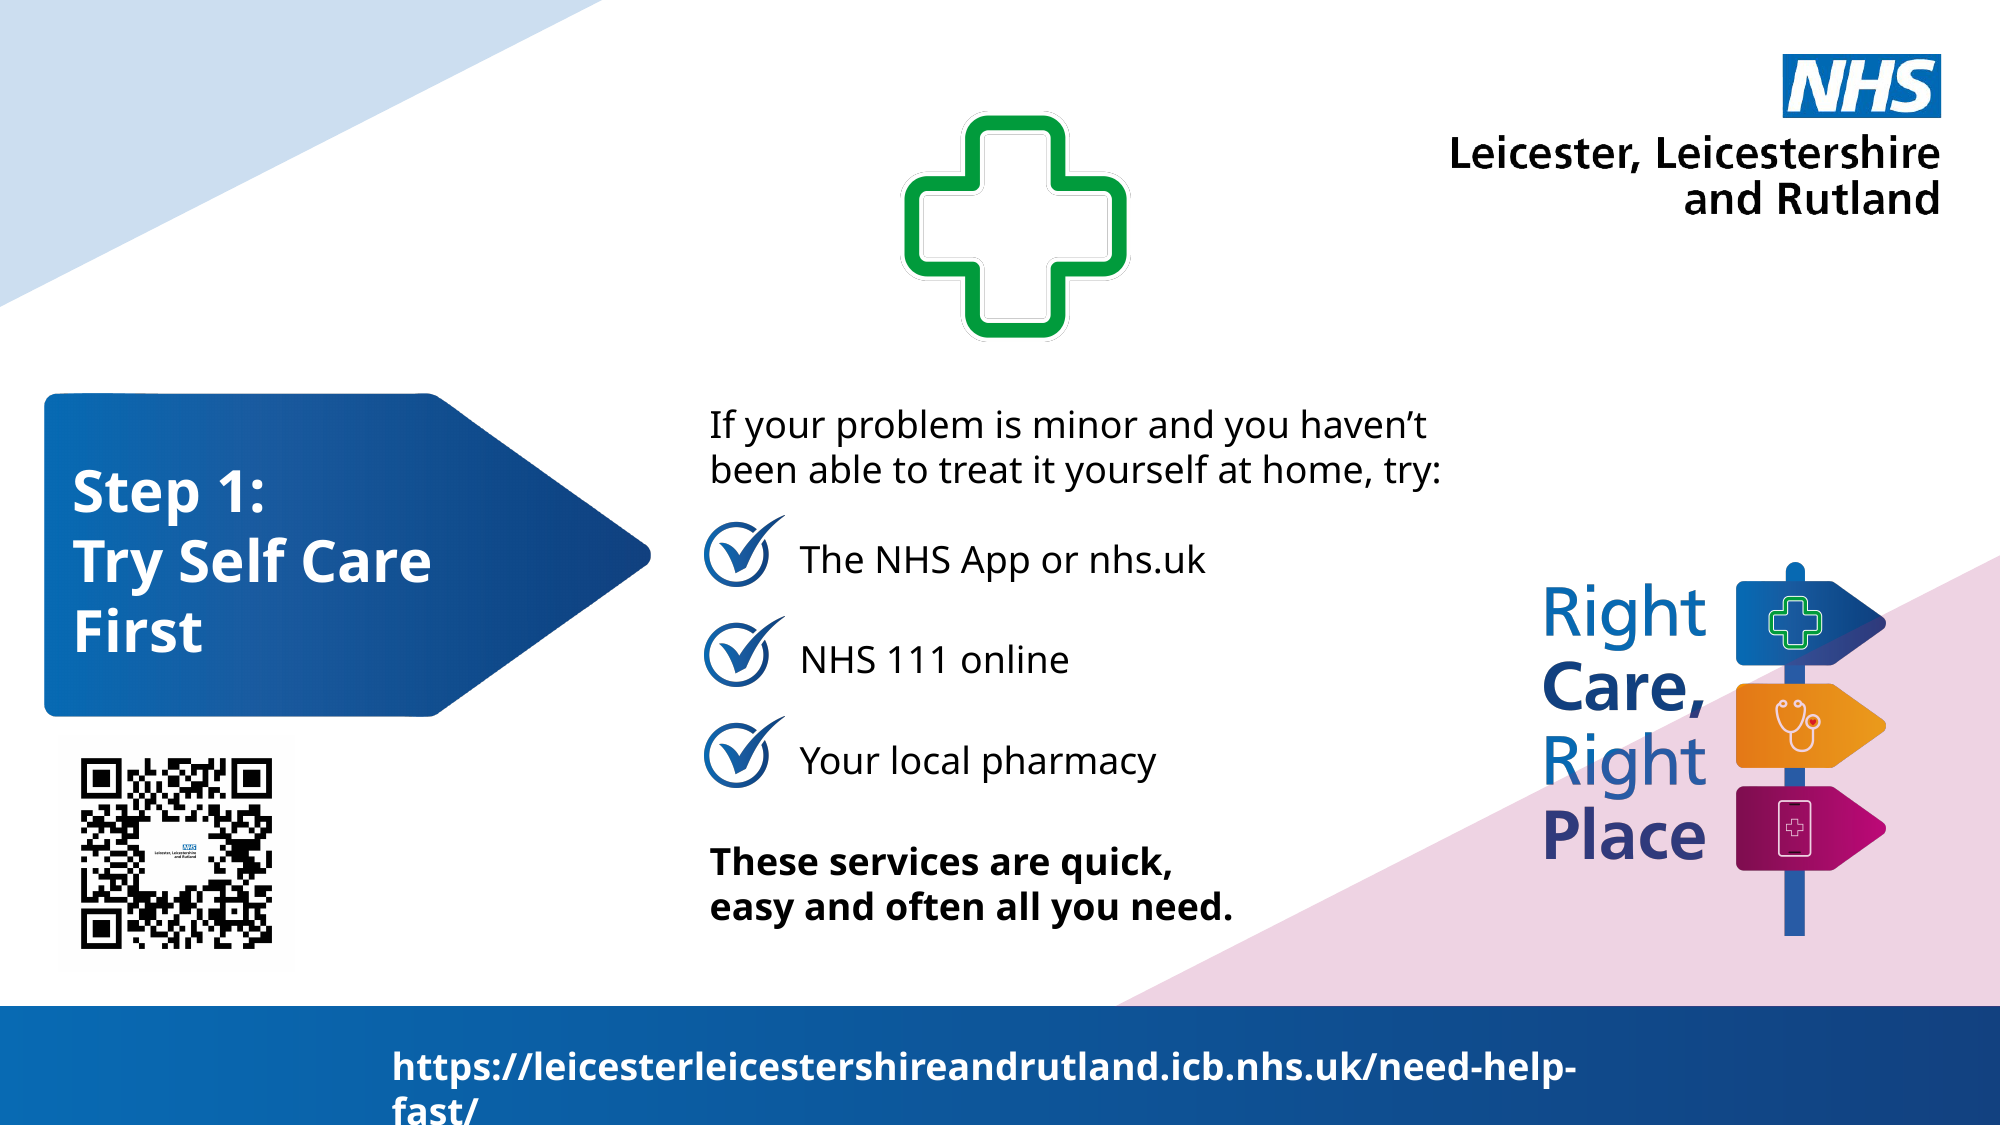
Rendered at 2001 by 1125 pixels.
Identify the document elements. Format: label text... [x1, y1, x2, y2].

picture [43, 393, 651, 718]
picture [57, 734, 295, 973]
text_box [703, 715, 1247, 791]
text_box [0, 0, 604, 309]
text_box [703, 615, 1247, 691]
text_box [1113, 553, 2000, 1009]
text_box [0, 1005, 2000, 1125]
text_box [703, 515, 1247, 590]
picture [1405, 18, 1986, 254]
text_box These services are quick, easy and often all you need. [694, 830, 1252, 935]
picture [899, 110, 1132, 343]
picture [1544, 561, 1887, 936]
text_box If your problem is minor and you haven’t been able to treat it yourself at home, try: [694, 393, 1496, 499]
text_box https://leicesterleicestershireandrutland.icb.nhs.uk/need-help-fast/ [376, 1035, 1623, 1125]
